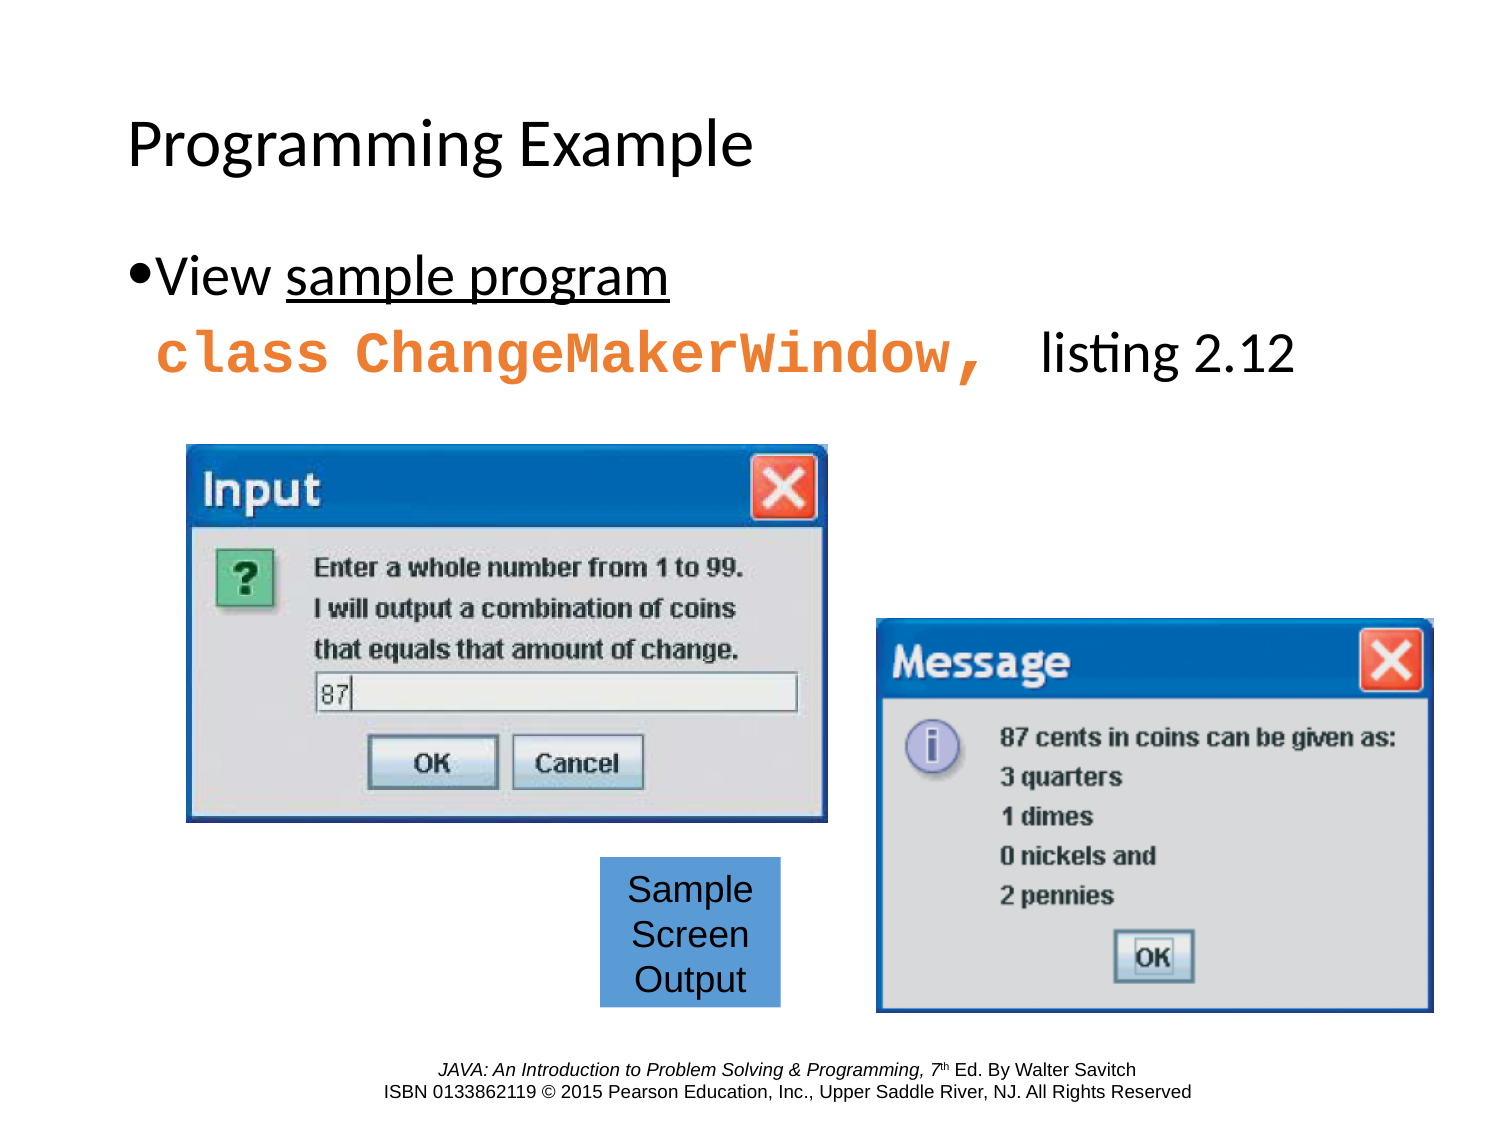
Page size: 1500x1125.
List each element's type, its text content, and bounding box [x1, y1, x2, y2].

title Programming Example [112, 50, 1388, 237]
picture [186, 444, 828, 823]
picture [876, 618, 1434, 1013]
text_box Sample Screen Output [600, 857, 781, 1008]
list View sample program class ChangeMakerWindow, listing 2.12 [112, 237, 1500, 975]
